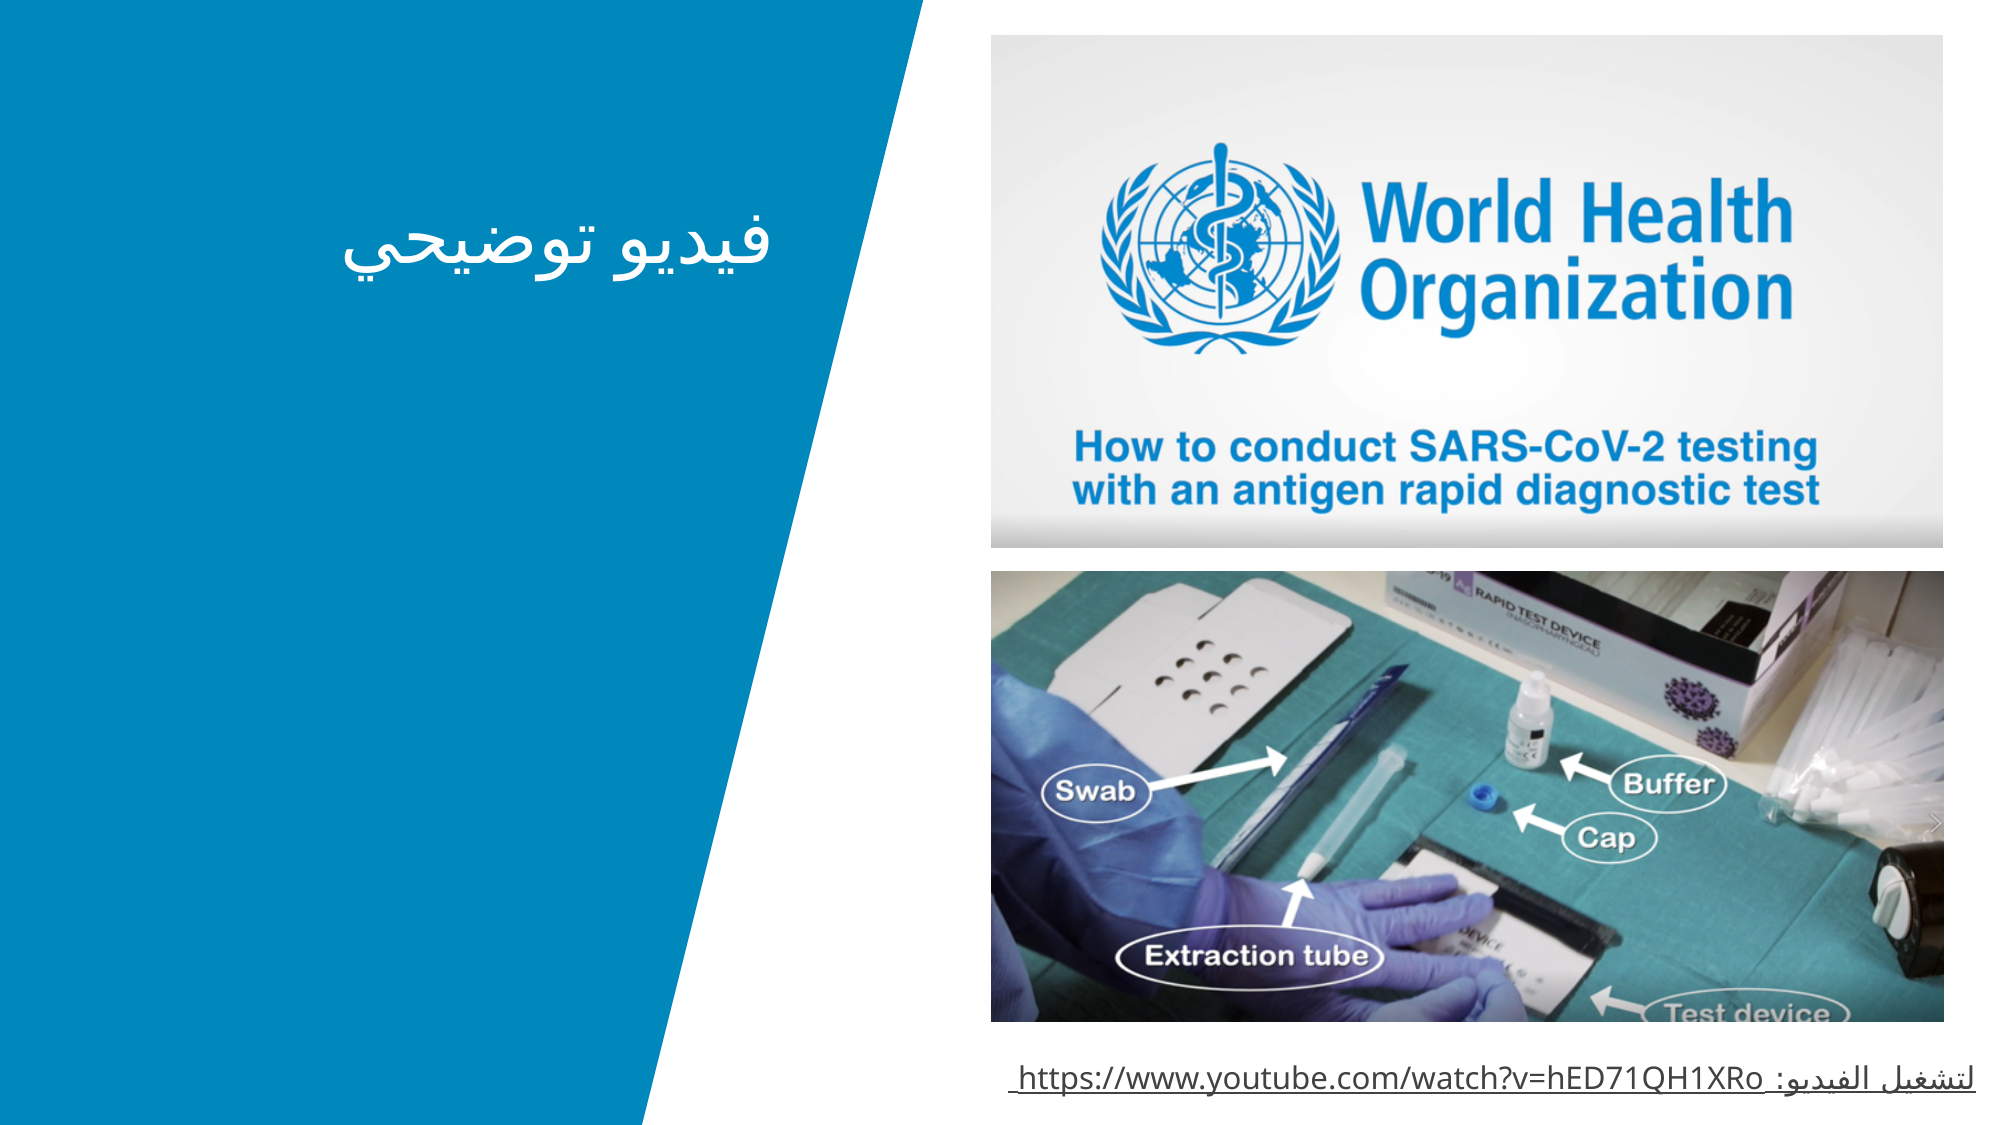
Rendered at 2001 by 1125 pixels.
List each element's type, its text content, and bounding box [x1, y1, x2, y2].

picture [944, 35, 1943, 548]
title فيديو توضيحي [136, 0, 775, 371]
picture [944, 571, 1944, 1056]
text_box [932, 140, 1963, 982]
text_box لتشغيل الفيديو: https://www.youtube.com/watch?v=hED71QH1XRo [990, 1047, 1991, 1103]
